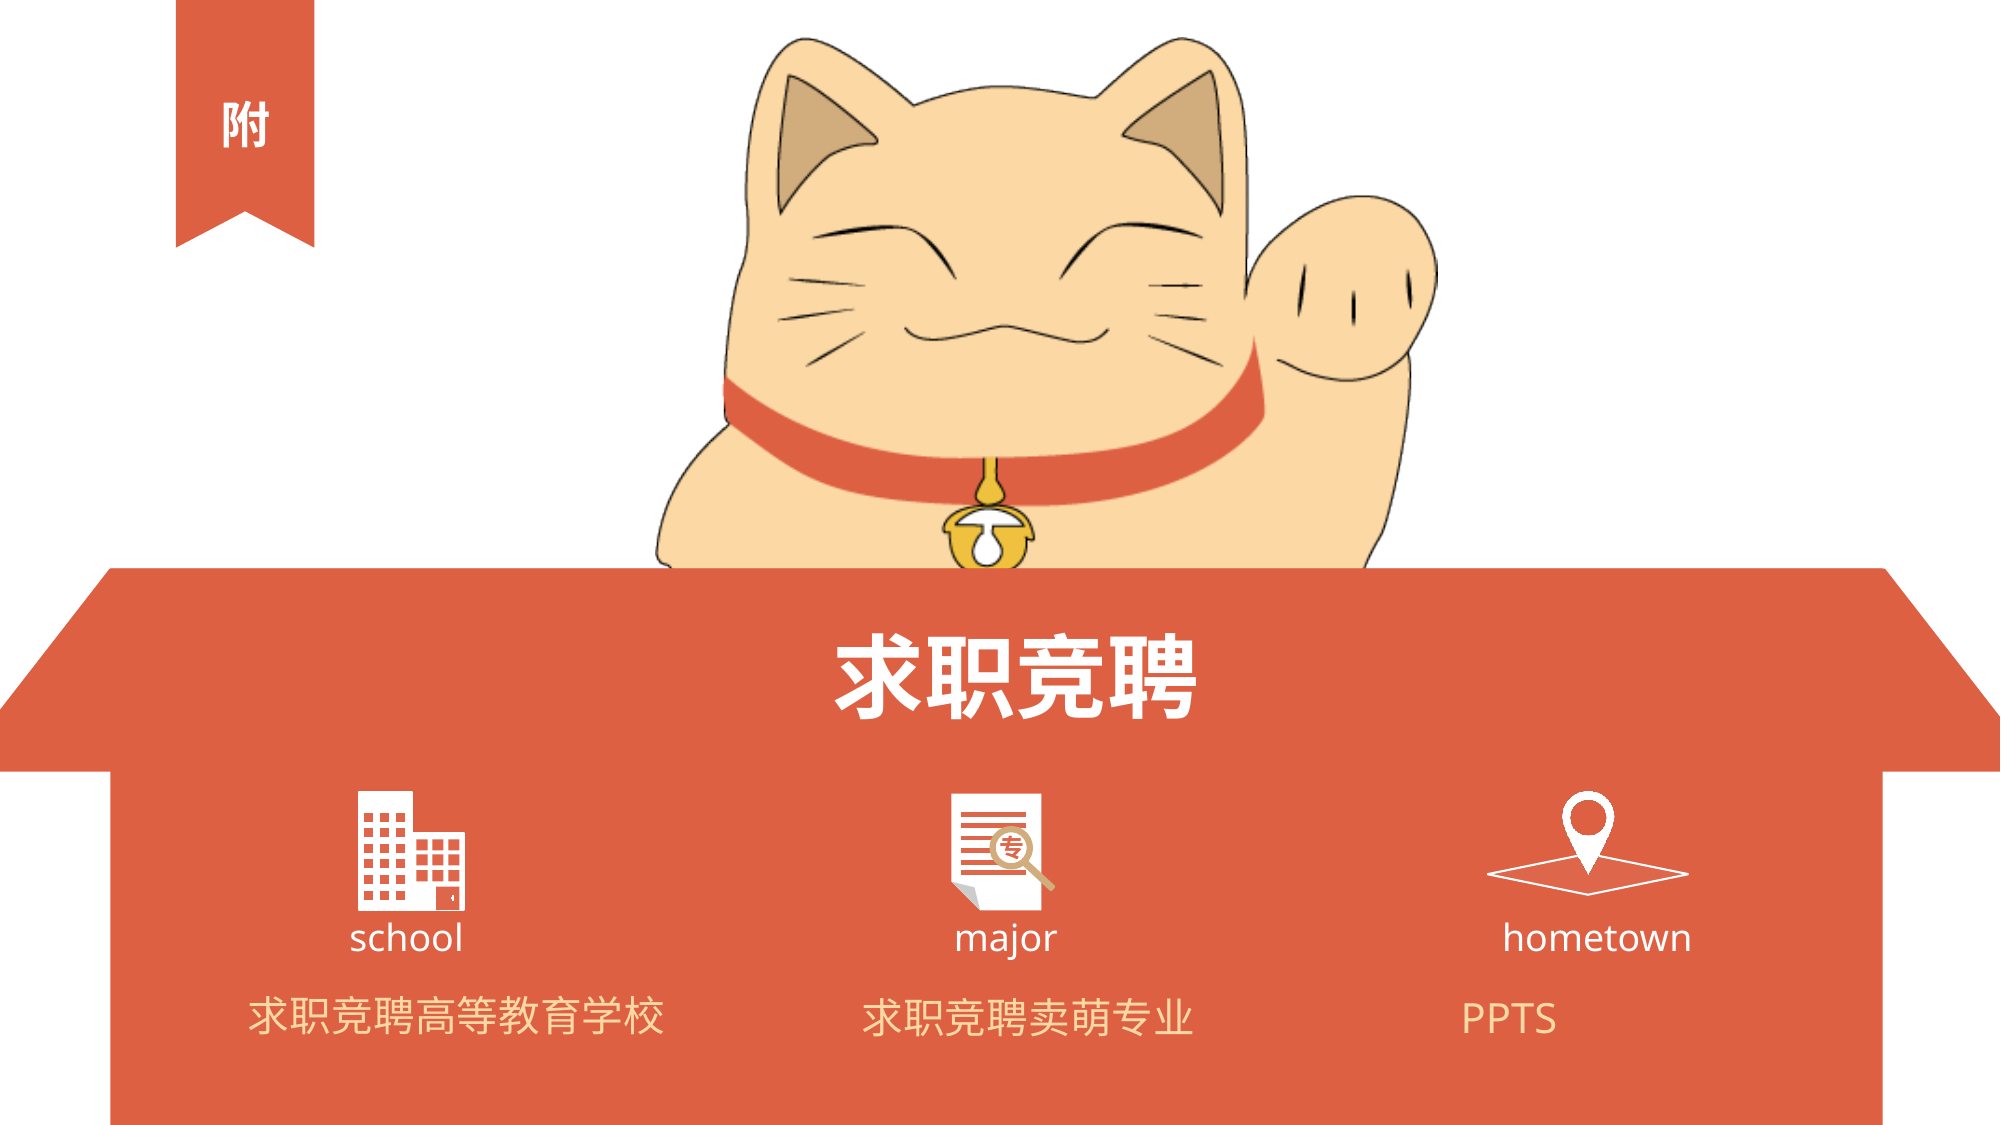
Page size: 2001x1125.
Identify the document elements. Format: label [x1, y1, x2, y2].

text_box [0, 0, 2000, 481]
text_box [1487, 782, 1689, 895]
text_box [0, 568, 2000, 1125]
text_box [358, 791, 465, 911]
text_box [951, 793, 1065, 911]
picture [655, 481, 1439, 568]
